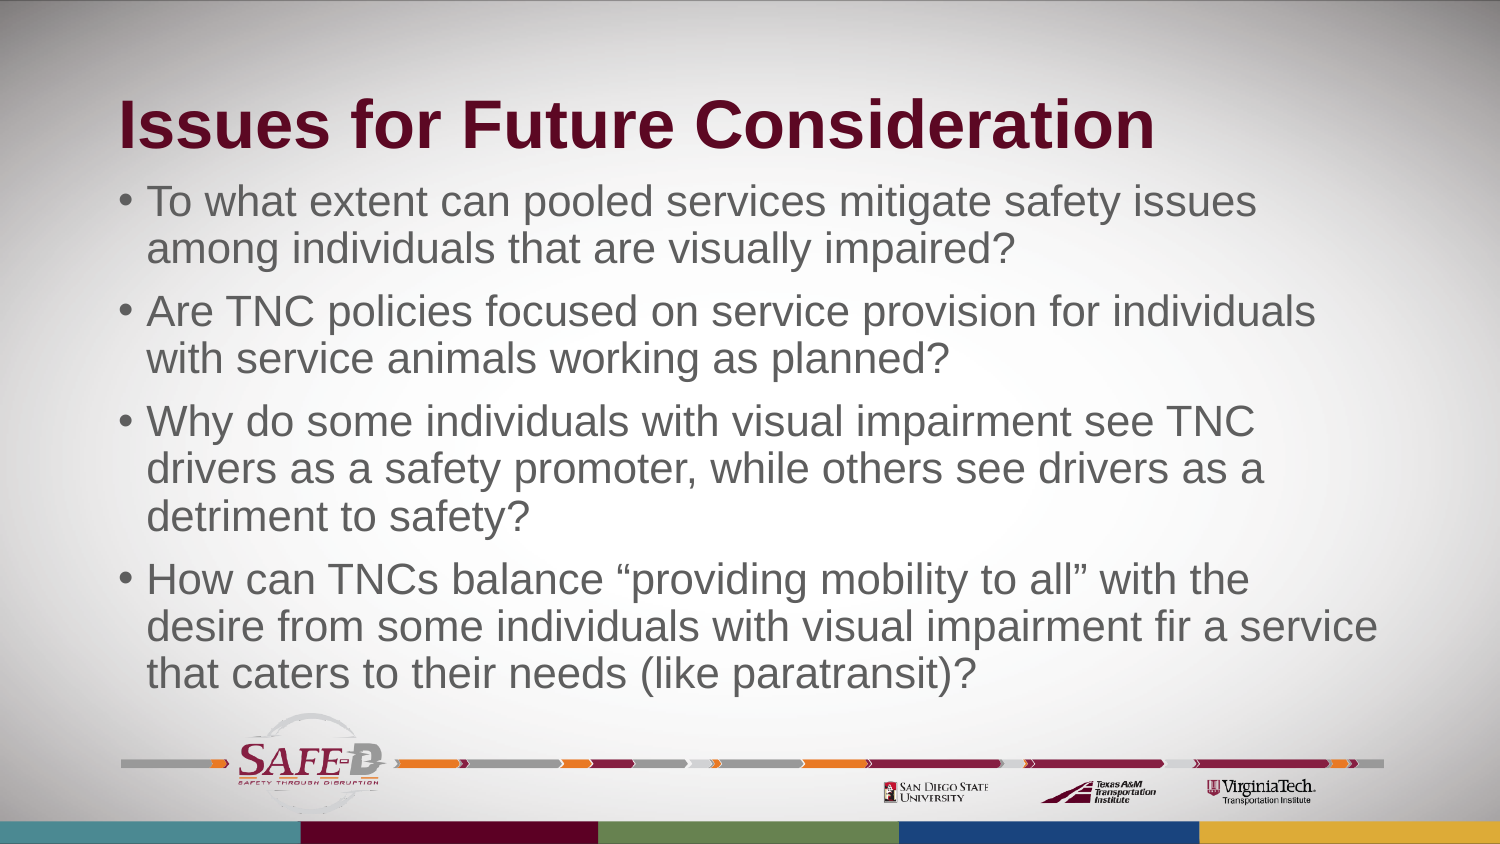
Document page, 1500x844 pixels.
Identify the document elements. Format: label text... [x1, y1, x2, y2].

list To what extent can pooled services mitigate safety issues among individuals that are visually impaired? Are TNC policies focused on service provision for individuals with service animals working as planned? Why do some individuals with visual impairment see TNC drivers as a safety promoter, while others see drivers as a detriment to safety? How can TNCs balance “providing mobility to all” with the desire from some individuals with visual impairment fir a service that caters to their needs (like paratransit)? [103, 171, 1397, 760]
picture [0, 0, 1500, 821]
title Issues for Future Consideration [103, 44, 1397, 171]
